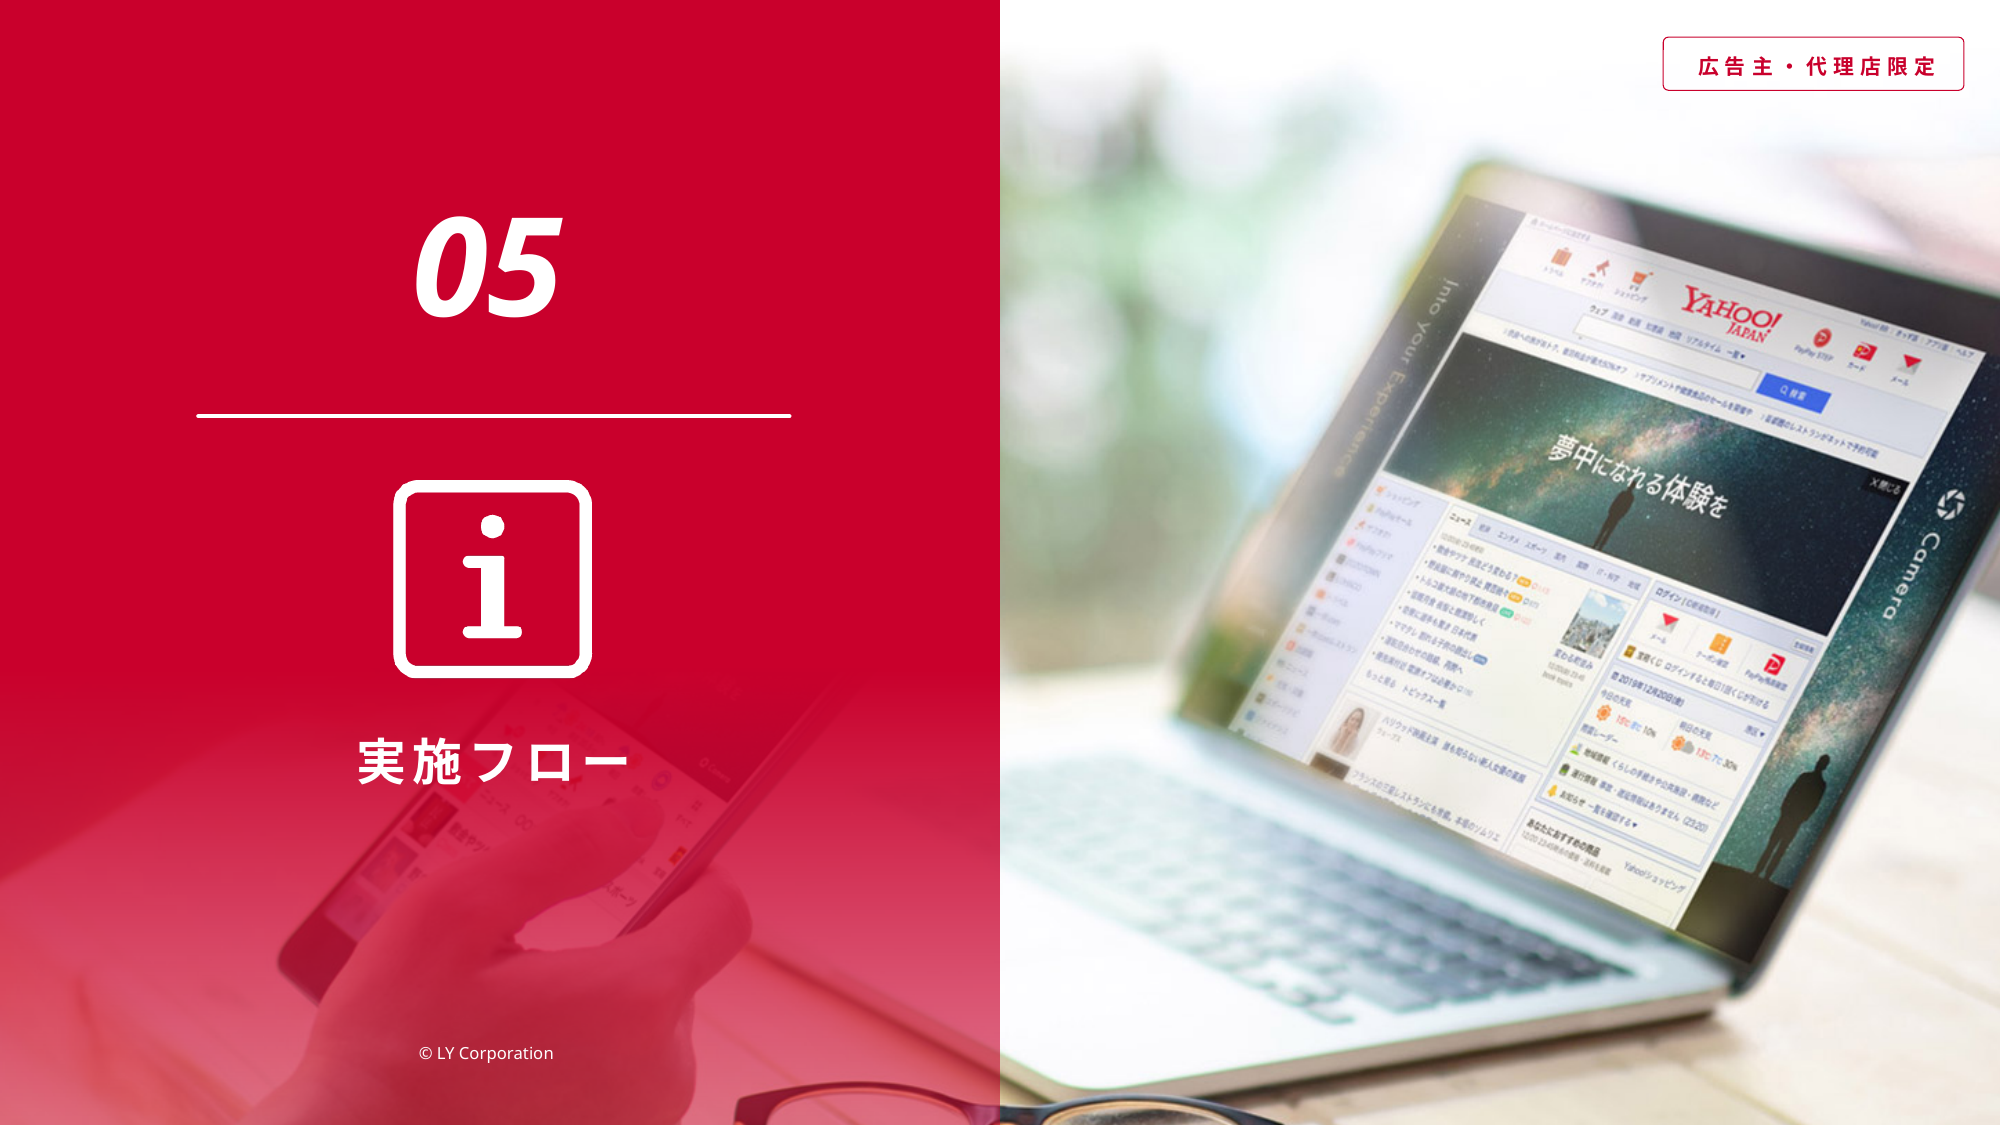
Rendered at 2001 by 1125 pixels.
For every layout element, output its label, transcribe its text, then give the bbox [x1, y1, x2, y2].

picture [361, 454, 622, 696]
list 実施フロー [198, 723, 790, 956]
list 05 [397, 171, 587, 346]
picture [1000, 0, 2000, 1125]
